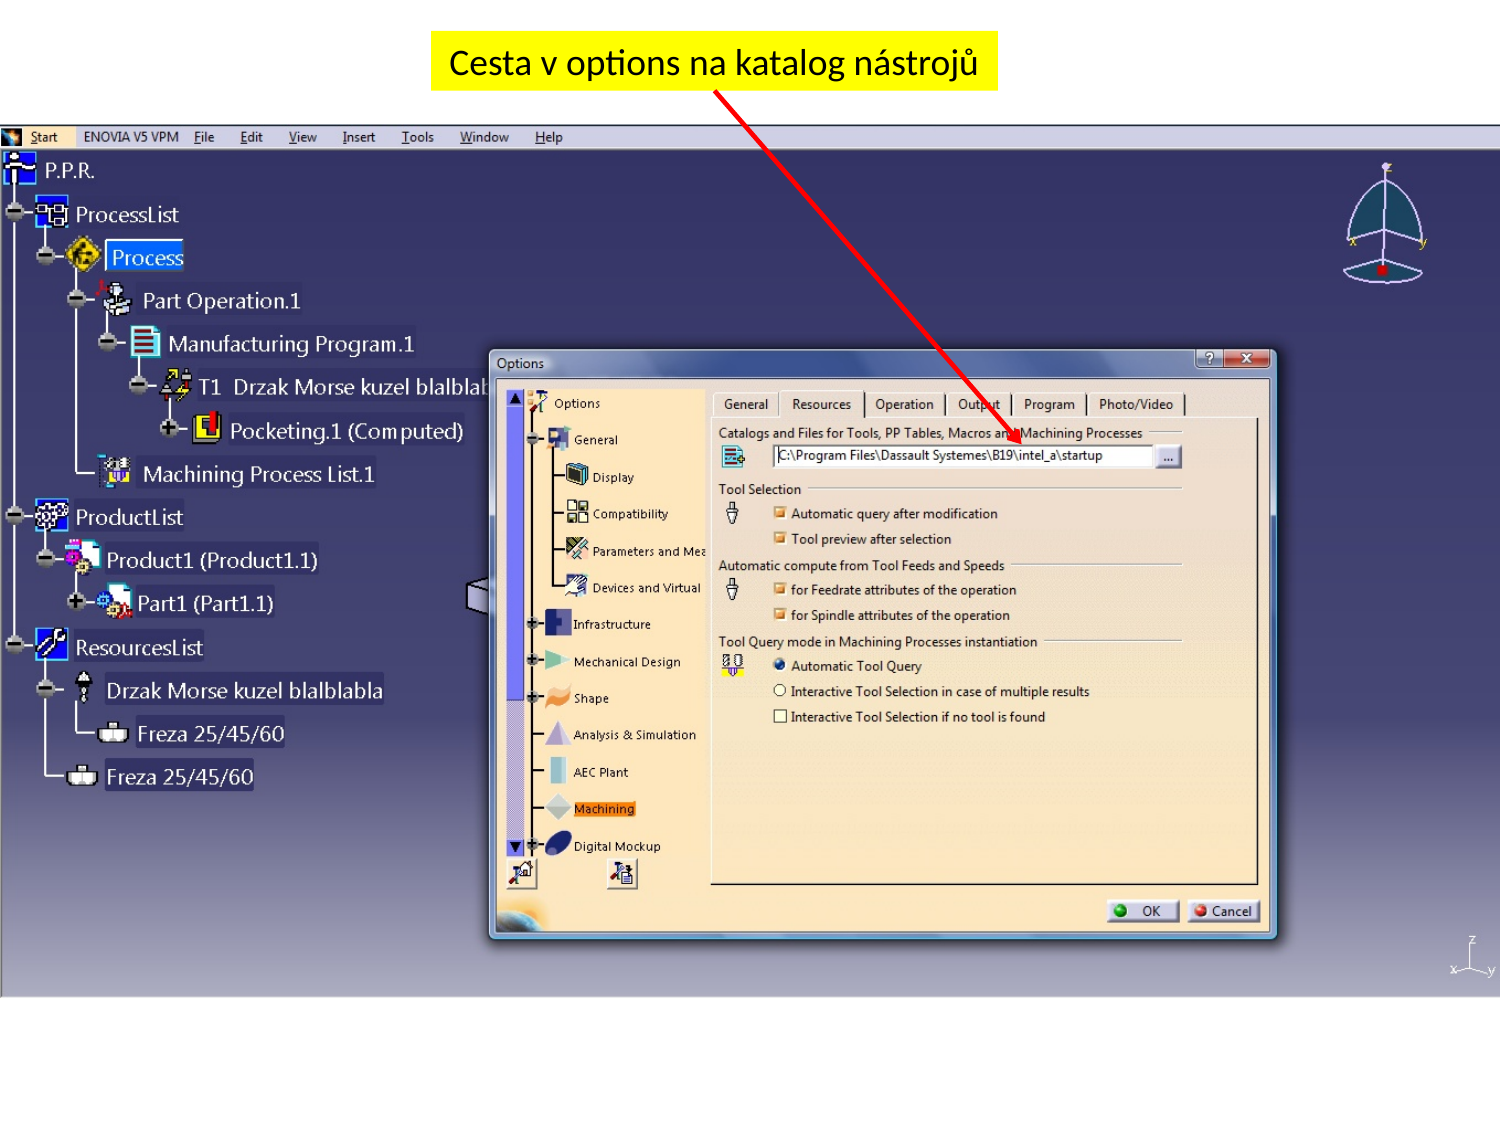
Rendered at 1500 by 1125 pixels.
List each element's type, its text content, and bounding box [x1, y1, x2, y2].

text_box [714, 91, 1022, 445]
picture [0, 124, 1500, 1001]
text_box Cesta v options na katalog nástrojů [431, 30, 998, 91]
